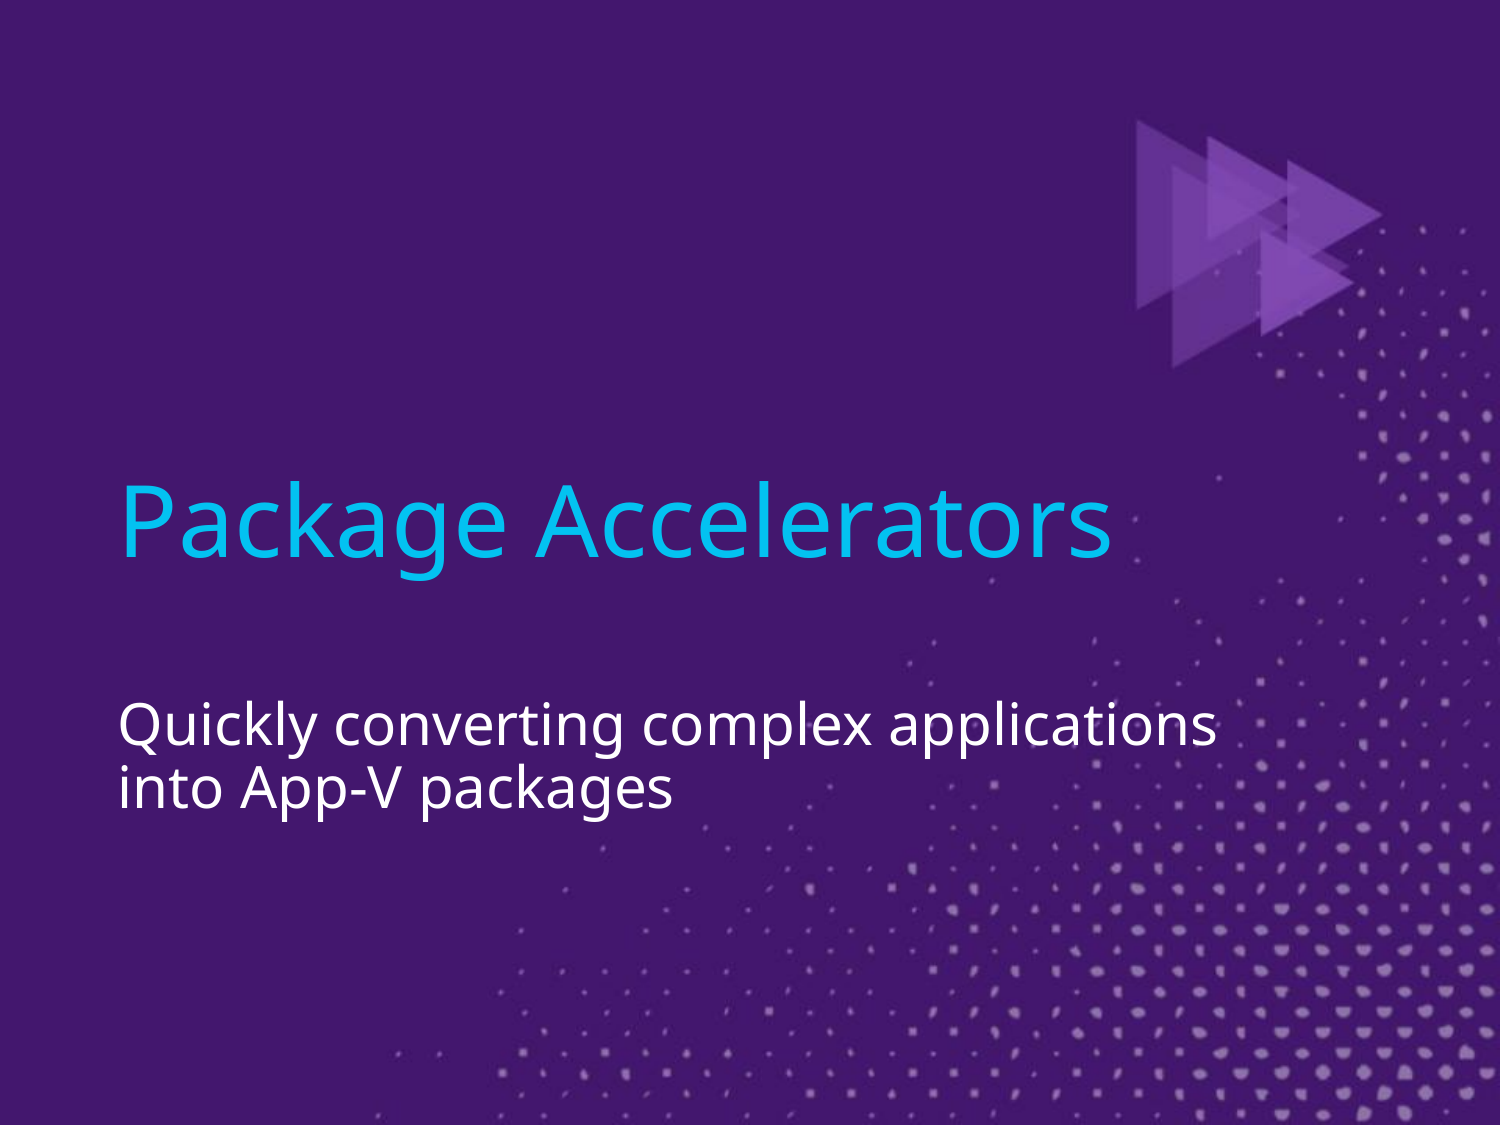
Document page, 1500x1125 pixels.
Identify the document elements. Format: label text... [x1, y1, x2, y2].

title Package Accelerators [102, 400, 1251, 651]
picture [0, 0, 1500, 1125]
subtitle Quickly converting complex applications into App-V packages [102, 687, 1251, 846]
